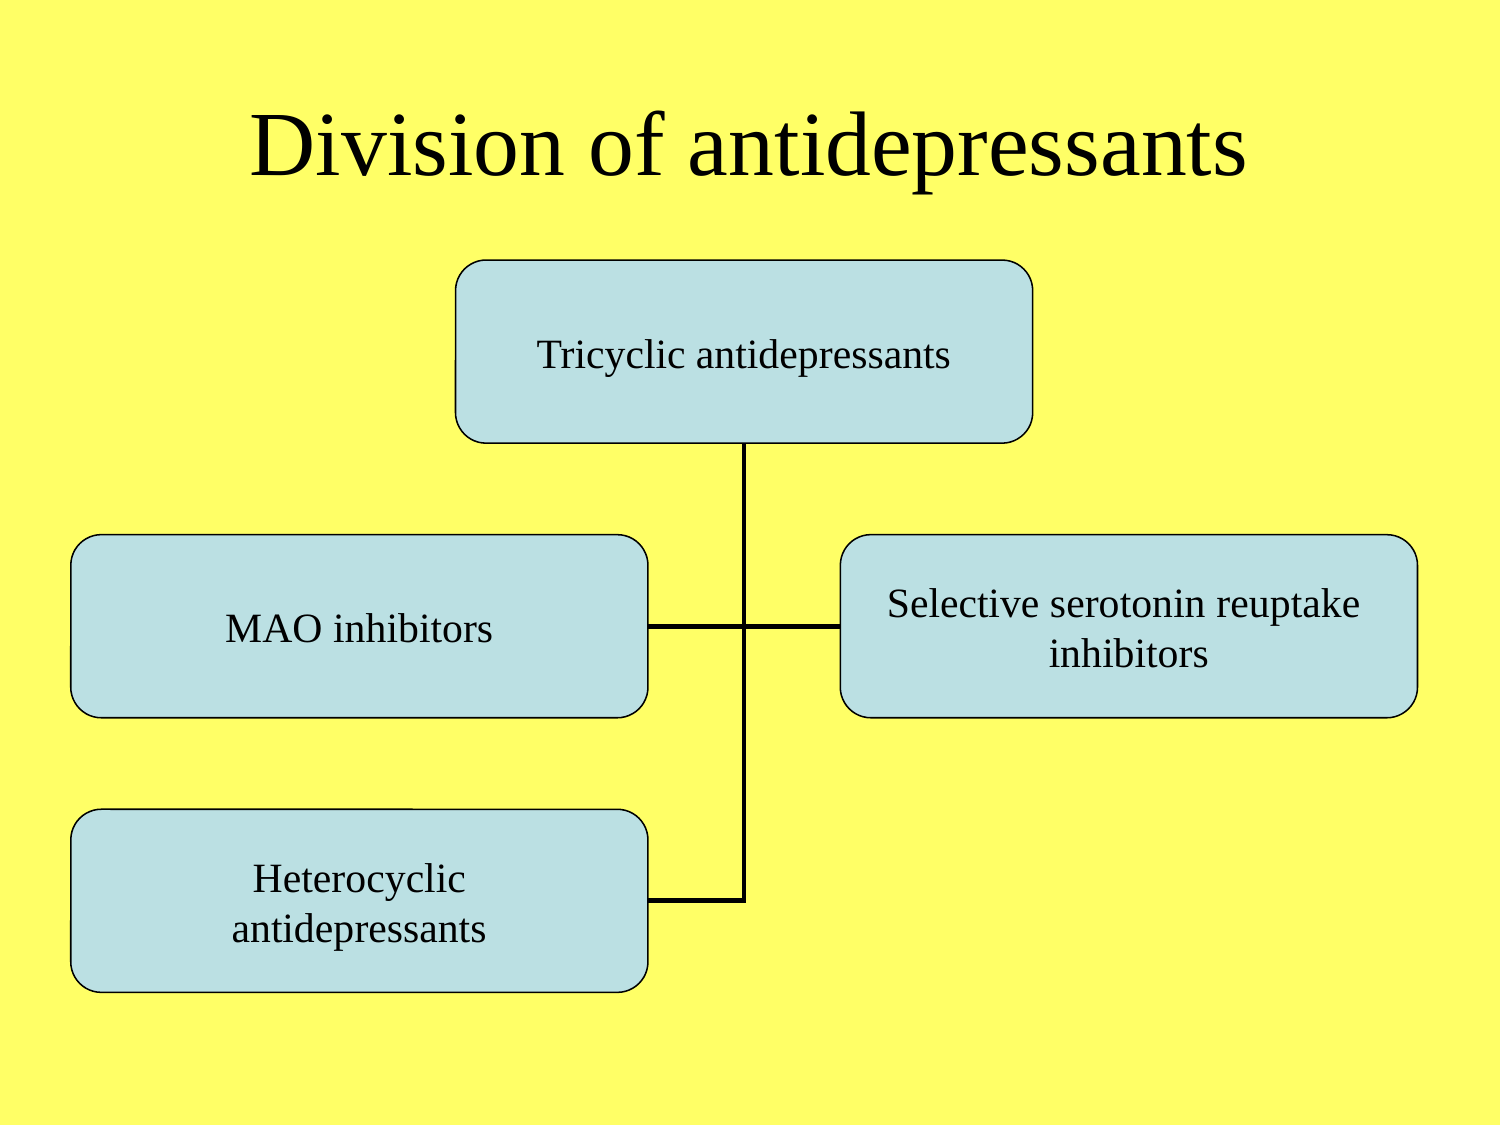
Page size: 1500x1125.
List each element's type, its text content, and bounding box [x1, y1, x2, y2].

title Division of antidepressants [75, 45, 1425, 233]
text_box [70, 259, 1418, 993]
